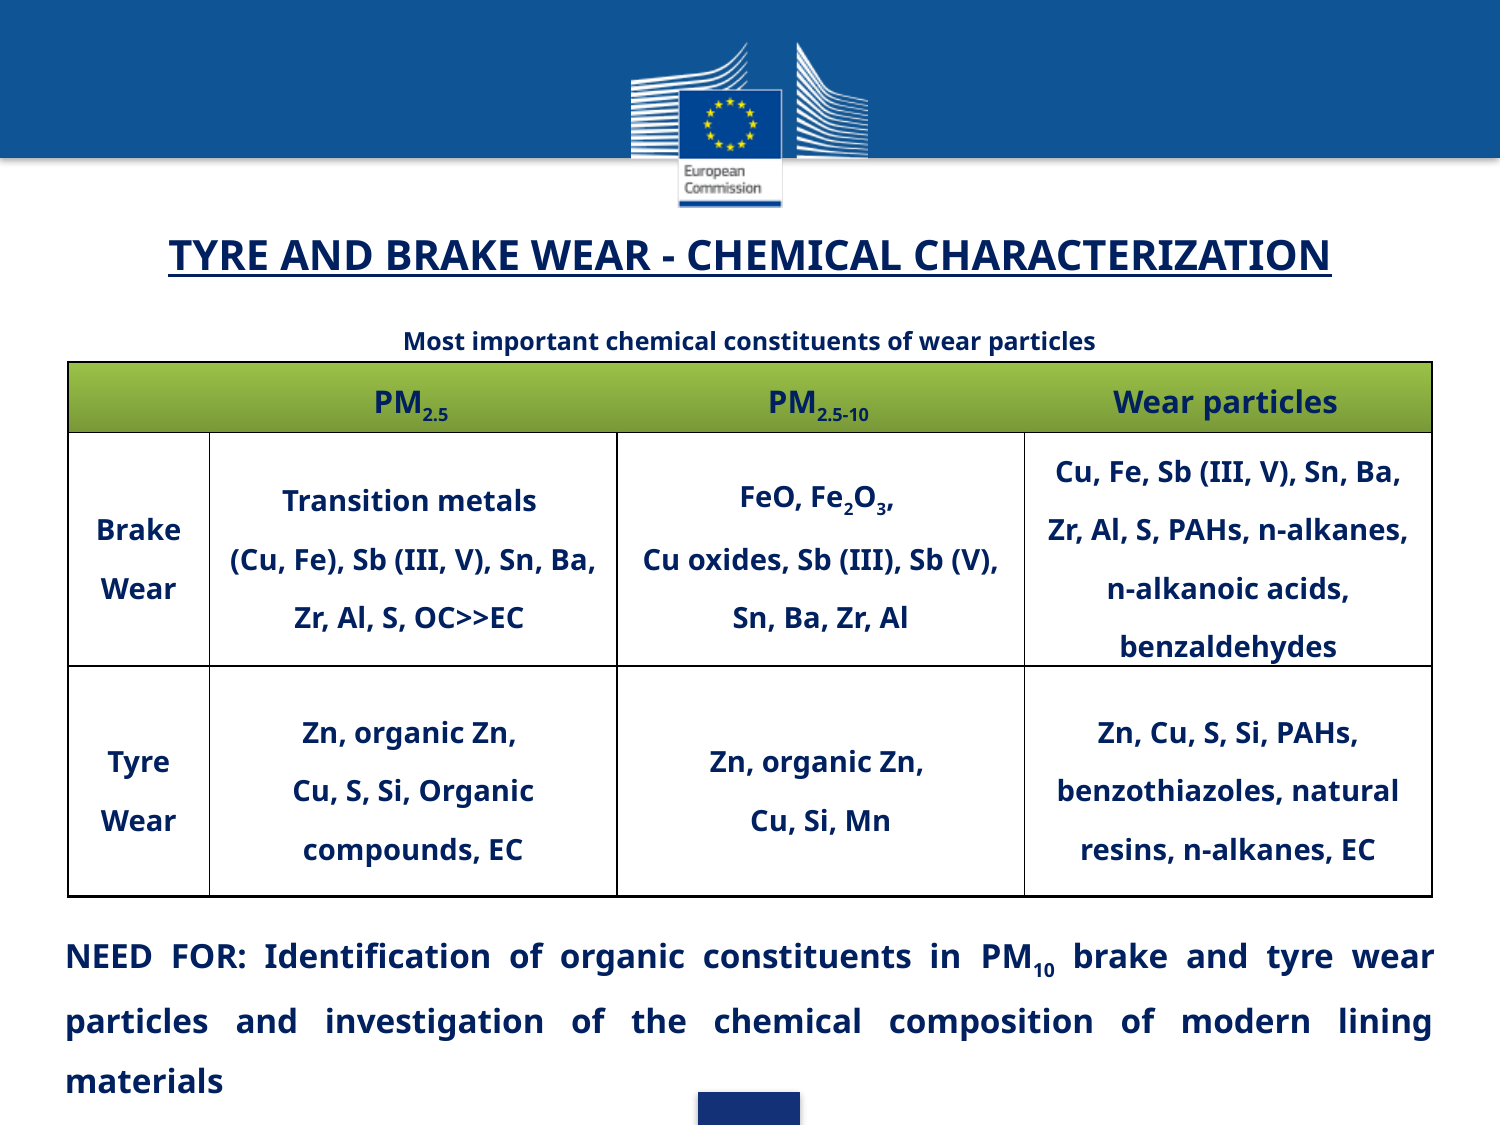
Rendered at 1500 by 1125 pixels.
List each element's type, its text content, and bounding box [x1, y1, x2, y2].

picture [631, 42, 868, 208]
table_header PM2.5 [210, 363, 617, 432]
title TYRE AND BRAKE WEAR - CHEMICAL CHARACTERIZATION [23, 217, 1477, 291]
table_cell Zn, organic Zn, Cu, S, Si, Organic compounds, EC [210, 667, 616, 895]
table_cell Zn, organic Zn, Cu, Si, Mn [618, 667, 1024, 895]
table_header Wear particles [1025, 363, 1431, 432]
table_cell Brake Wear [69, 433, 209, 665]
text_box NEED FOR: Identification of organic constituents in PM10 brake and tyre wear particles and investigation of the chemical composition of modern lining materials [50, 905, 1450, 1108]
table_cell Tyre Wear [69, 667, 209, 895]
table_cell Cu, Fe, Sb (III, V), Sn, Ba, Zr, Al, S, PAHs, n-alkanes, n-alkanoic acids, benzaldehydes [1025, 433, 1431, 665]
table_cell Zn, Cu, S, Si, PAHs, benzothiazoles, natural resins, n-alkanes, EC [1025, 667, 1431, 895]
table_header PM2.5-10 [617, 363, 1025, 432]
table_cell FeO, Fe2O3, Cu oxides, Sb (III), Sb (V), Sn, Ba, Zr, Al [618, 433, 1024, 665]
table_header [69, 363, 210, 432]
text_box Most important chemical constituents of wear particles [129, 302, 1371, 363]
table_cell Transition metals (Cu, Fe), Sb (III, V), Sn, Ba, Zr, Al, S, OC>>EC [210, 433, 616, 665]
